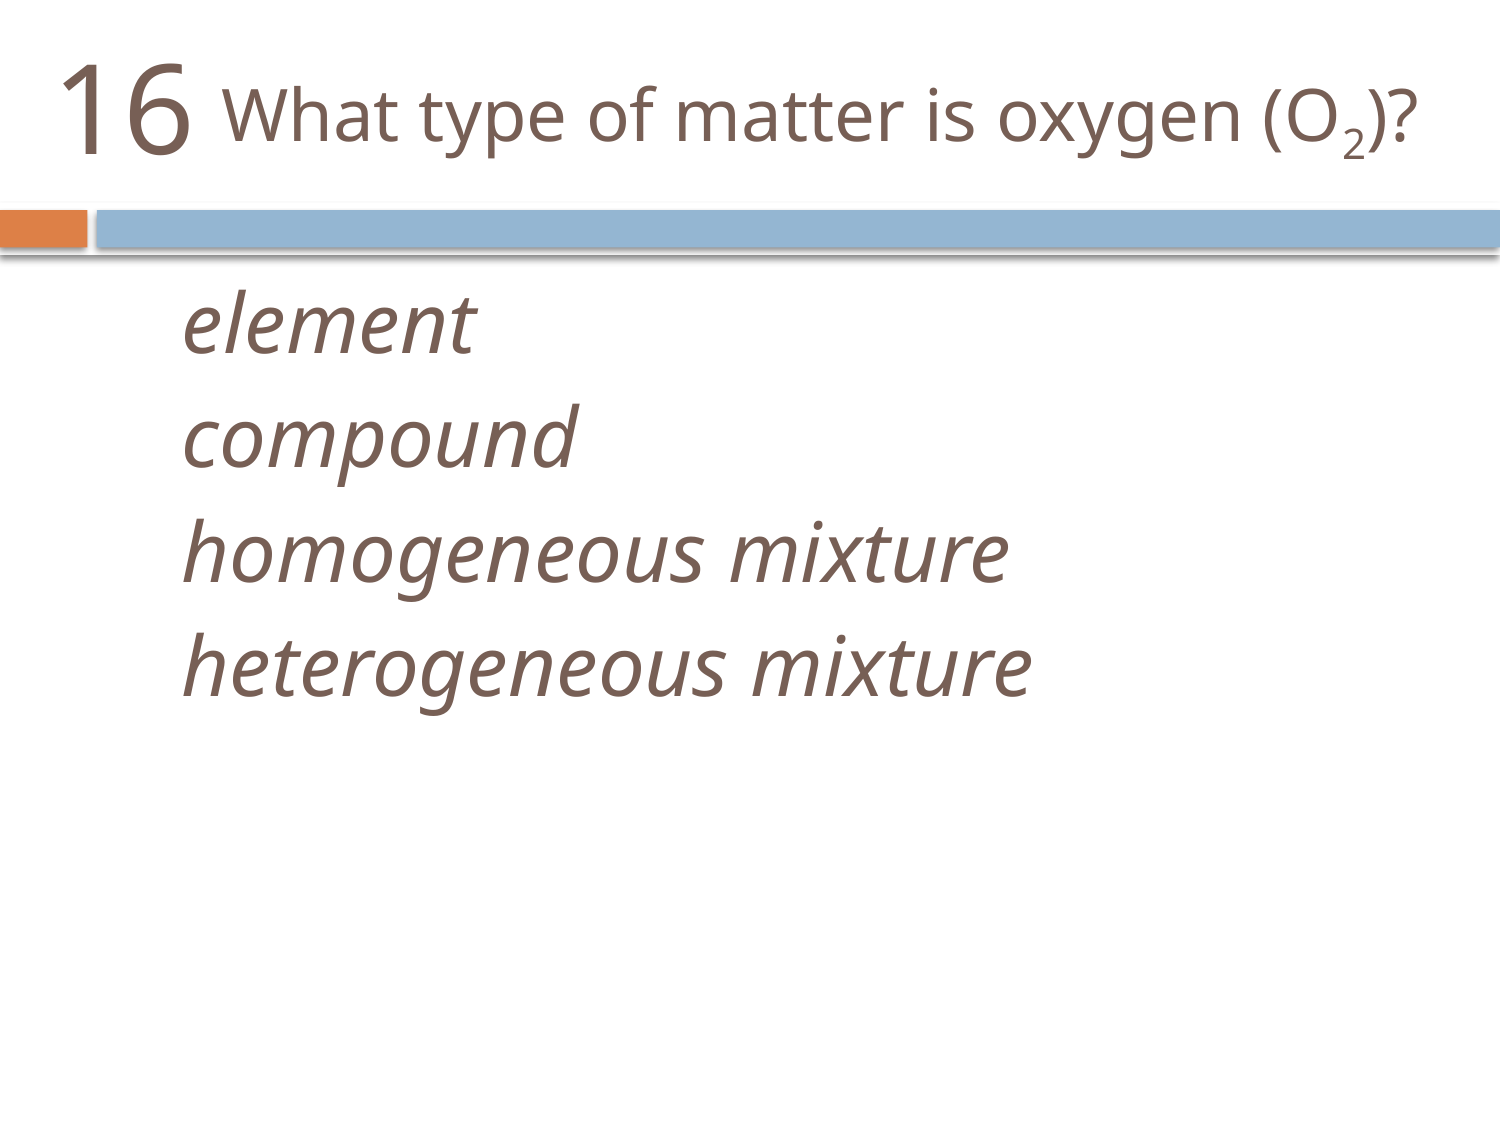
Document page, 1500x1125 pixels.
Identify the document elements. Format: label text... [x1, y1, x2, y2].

text_box 16 [37, 22, 225, 187]
title What type of matter is oxygen (O2)? [187, 37, 1500, 200]
list element compound homogeneous mixture heterogeneous mixture [167, 262, 1500, 1000]
